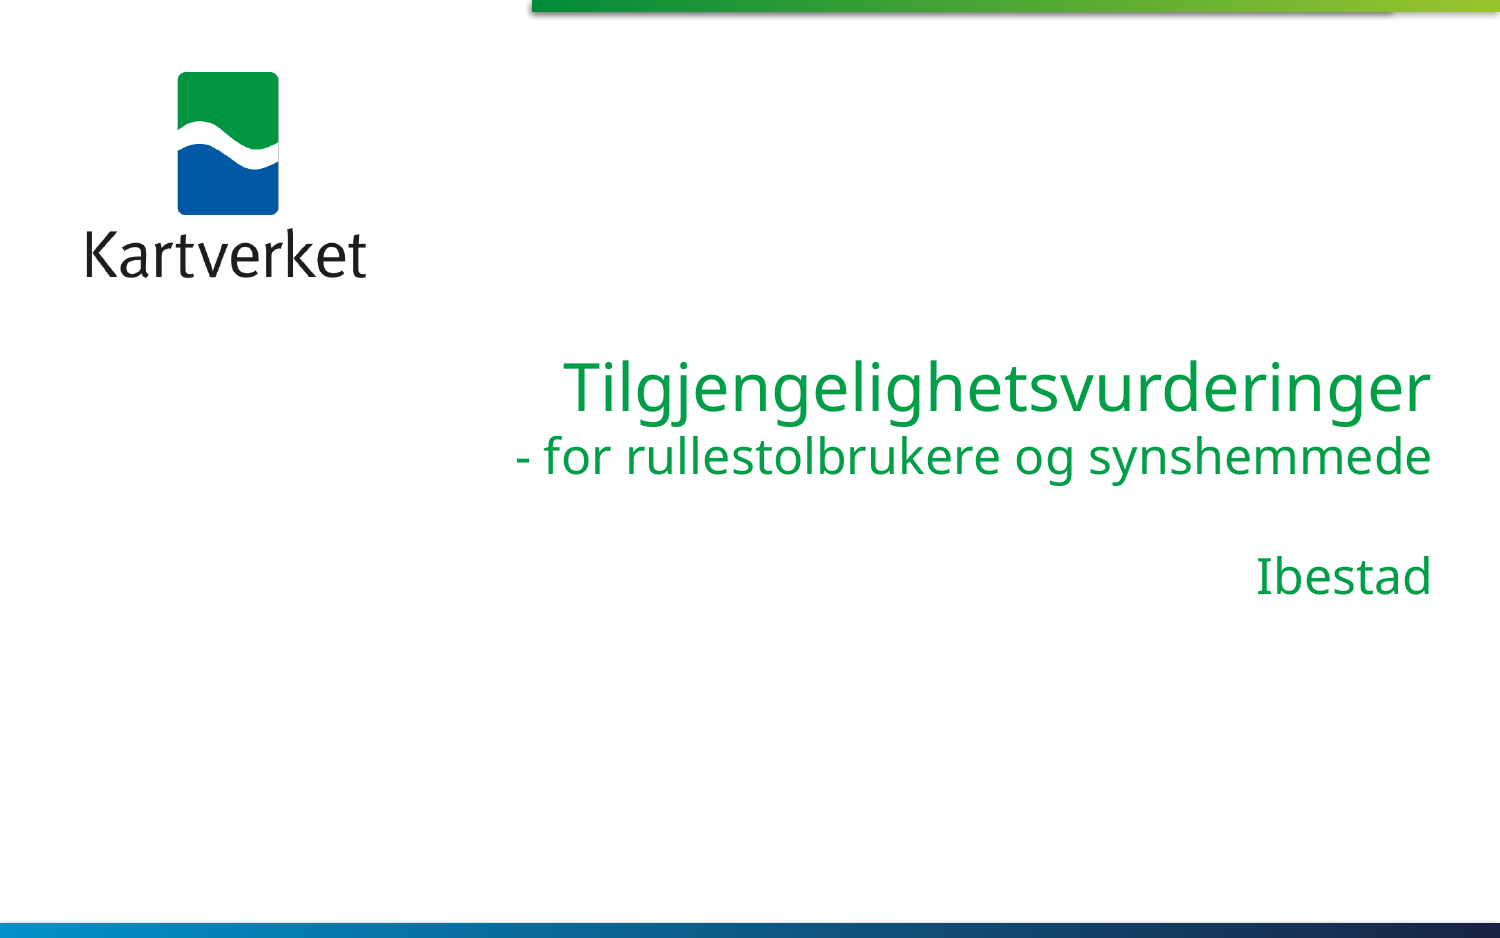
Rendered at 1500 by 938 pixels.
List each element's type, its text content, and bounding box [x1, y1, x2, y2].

text_box Tilgjengelighetsvurderinger - for rullestolbrukere og synshemmede Ibestad [66, 337, 1449, 613]
